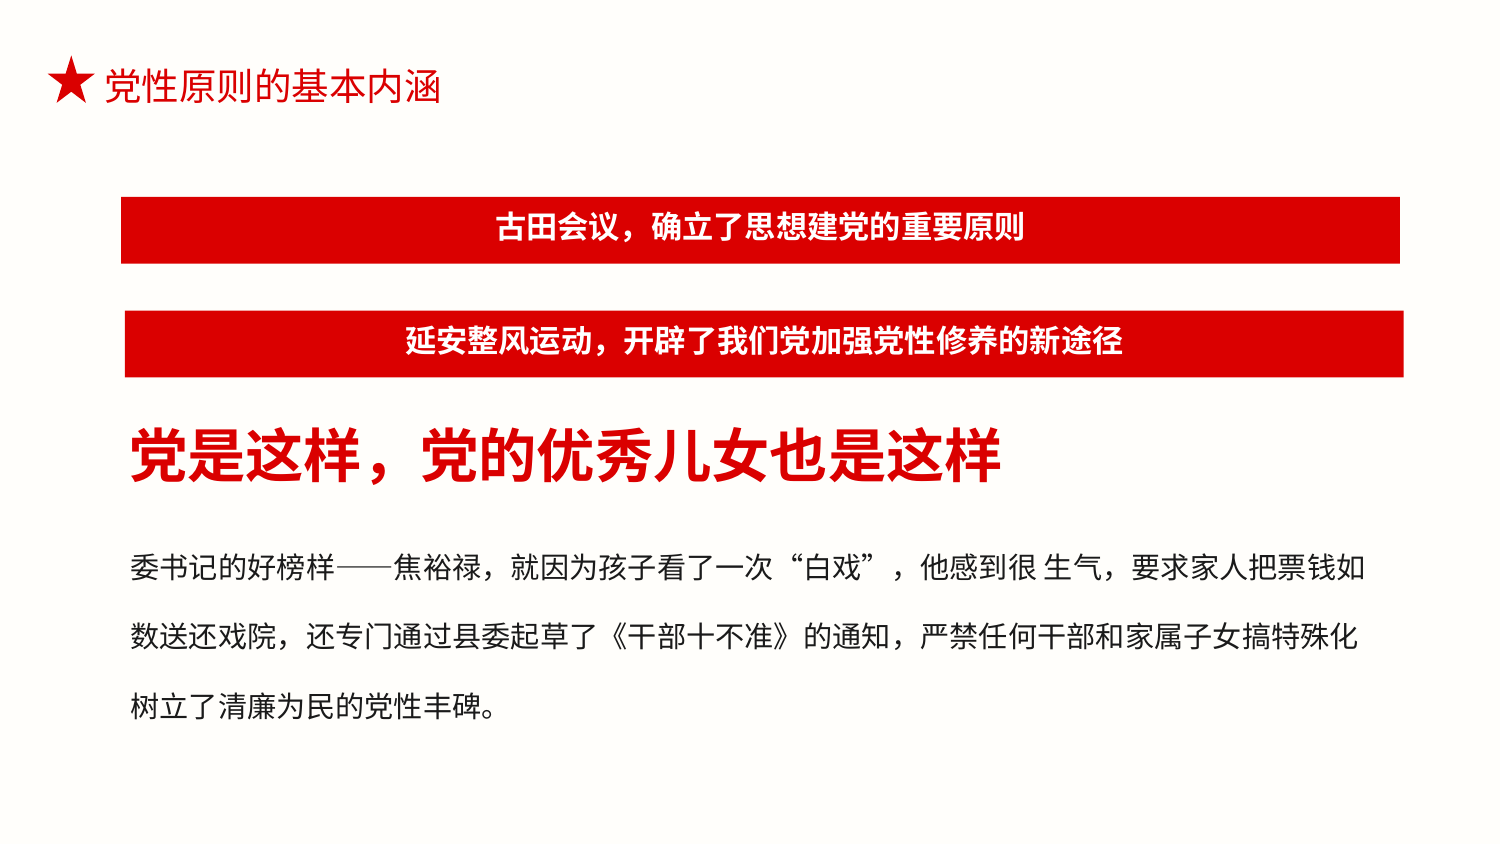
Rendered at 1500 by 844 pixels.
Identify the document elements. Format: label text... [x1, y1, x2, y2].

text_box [121, 196, 1400, 264]
text_box 委书记的好榜样——焦裕禄，就因为孩子看了一次“白戏”，他感到很 生气，要求家人把票钱如数送还戏院，还专门通过县委起草了《干部十不准》的通知，严禁任何干部和家属子女搞特殊化 树立了清廉为民的党性丰碑。 [117, 507, 1404, 731]
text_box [124, 310, 1404, 378]
text_box 党是这样，党的优秀儿女也是这样 [124, 417, 1104, 492]
